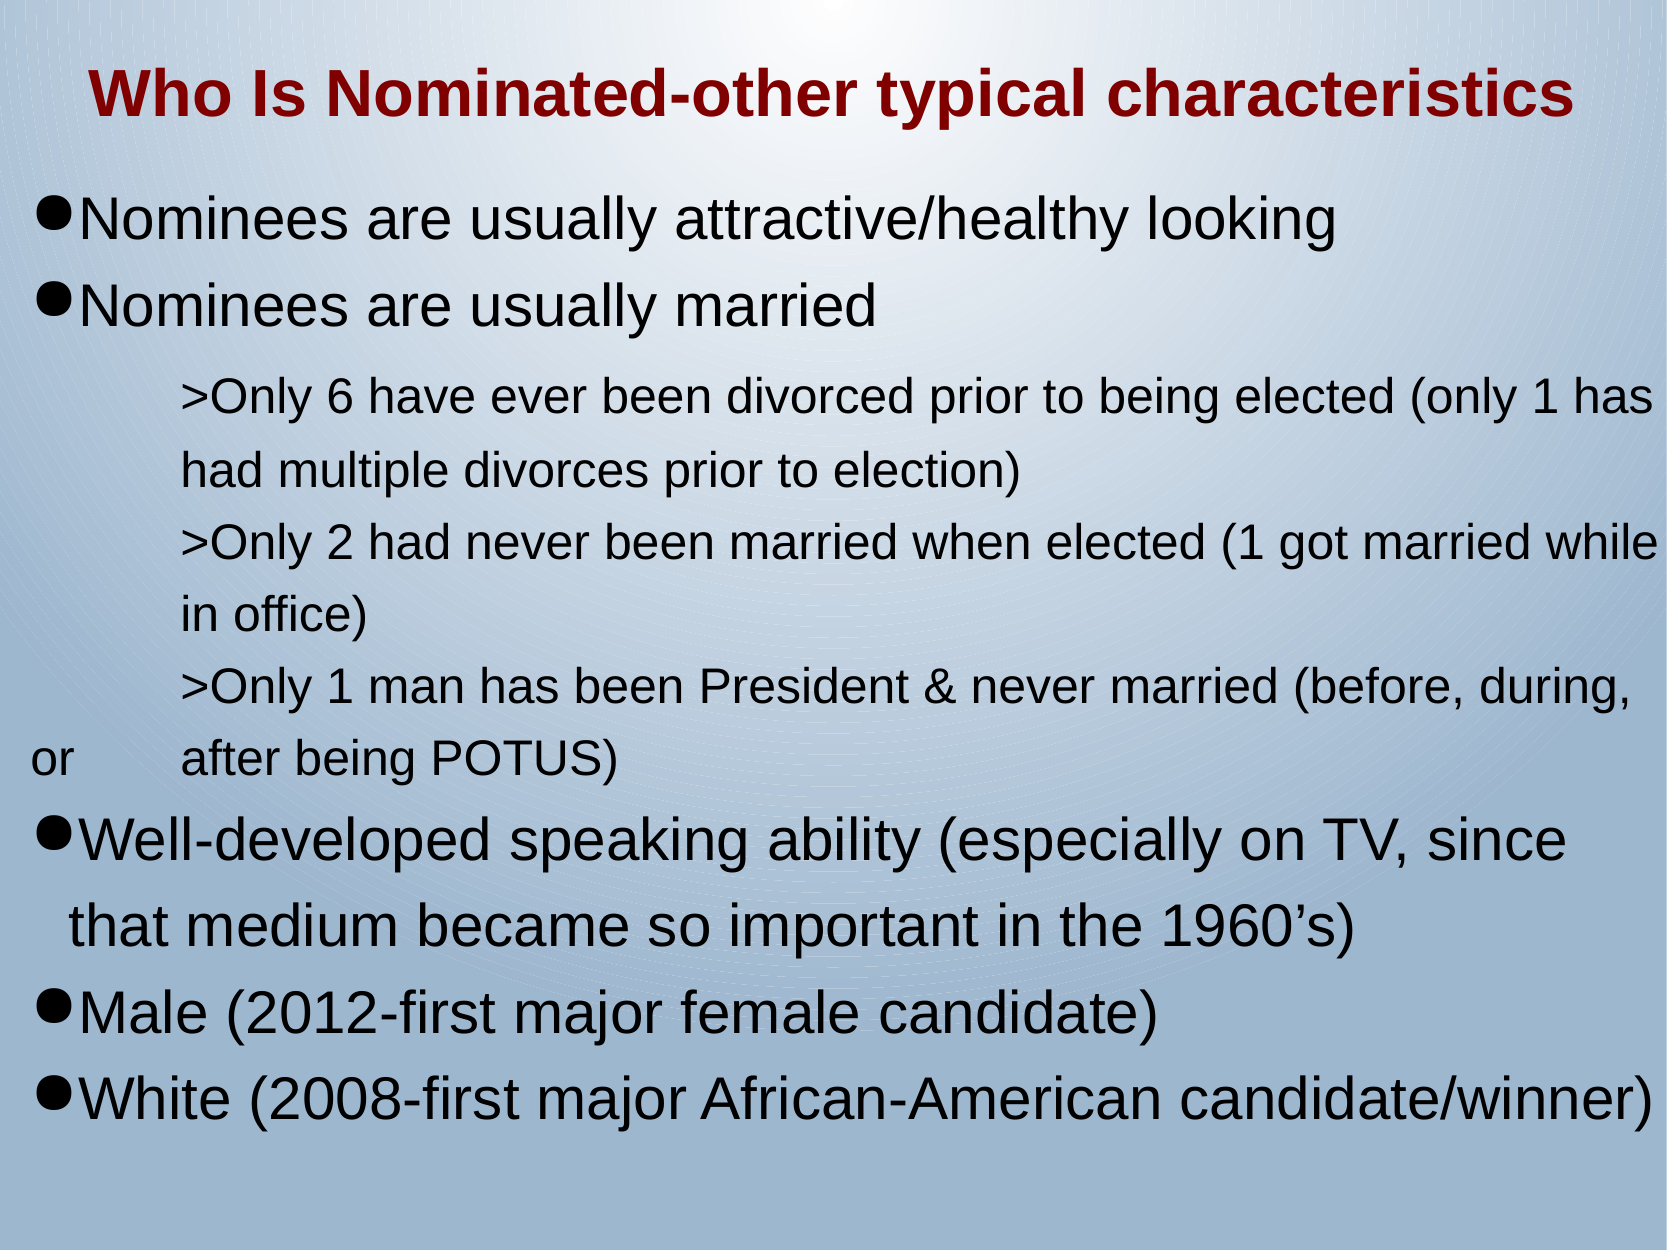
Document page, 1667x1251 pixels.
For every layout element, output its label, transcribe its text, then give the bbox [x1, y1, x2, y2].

title Who Is Nominated-other typical characteristics [0, 8, 1667, 158]
list Nominees are usually attractive/healthy looking Nominees are usually married >Only 6 have ever been divorced prior to being elected (only 1 has had multiple divorces prior to election) >Only 2 had never been married when elected (1 got married while in office) >Only 1 man has been President & never married (before, during, or after being POTUS) Well-developed speaking ability (especially on TV, since that medium became so important in the 1960’s) Male (2012-first major female candidate) White (2008-first major African-American candidate/winner) [0, 158, 1667, 933]
